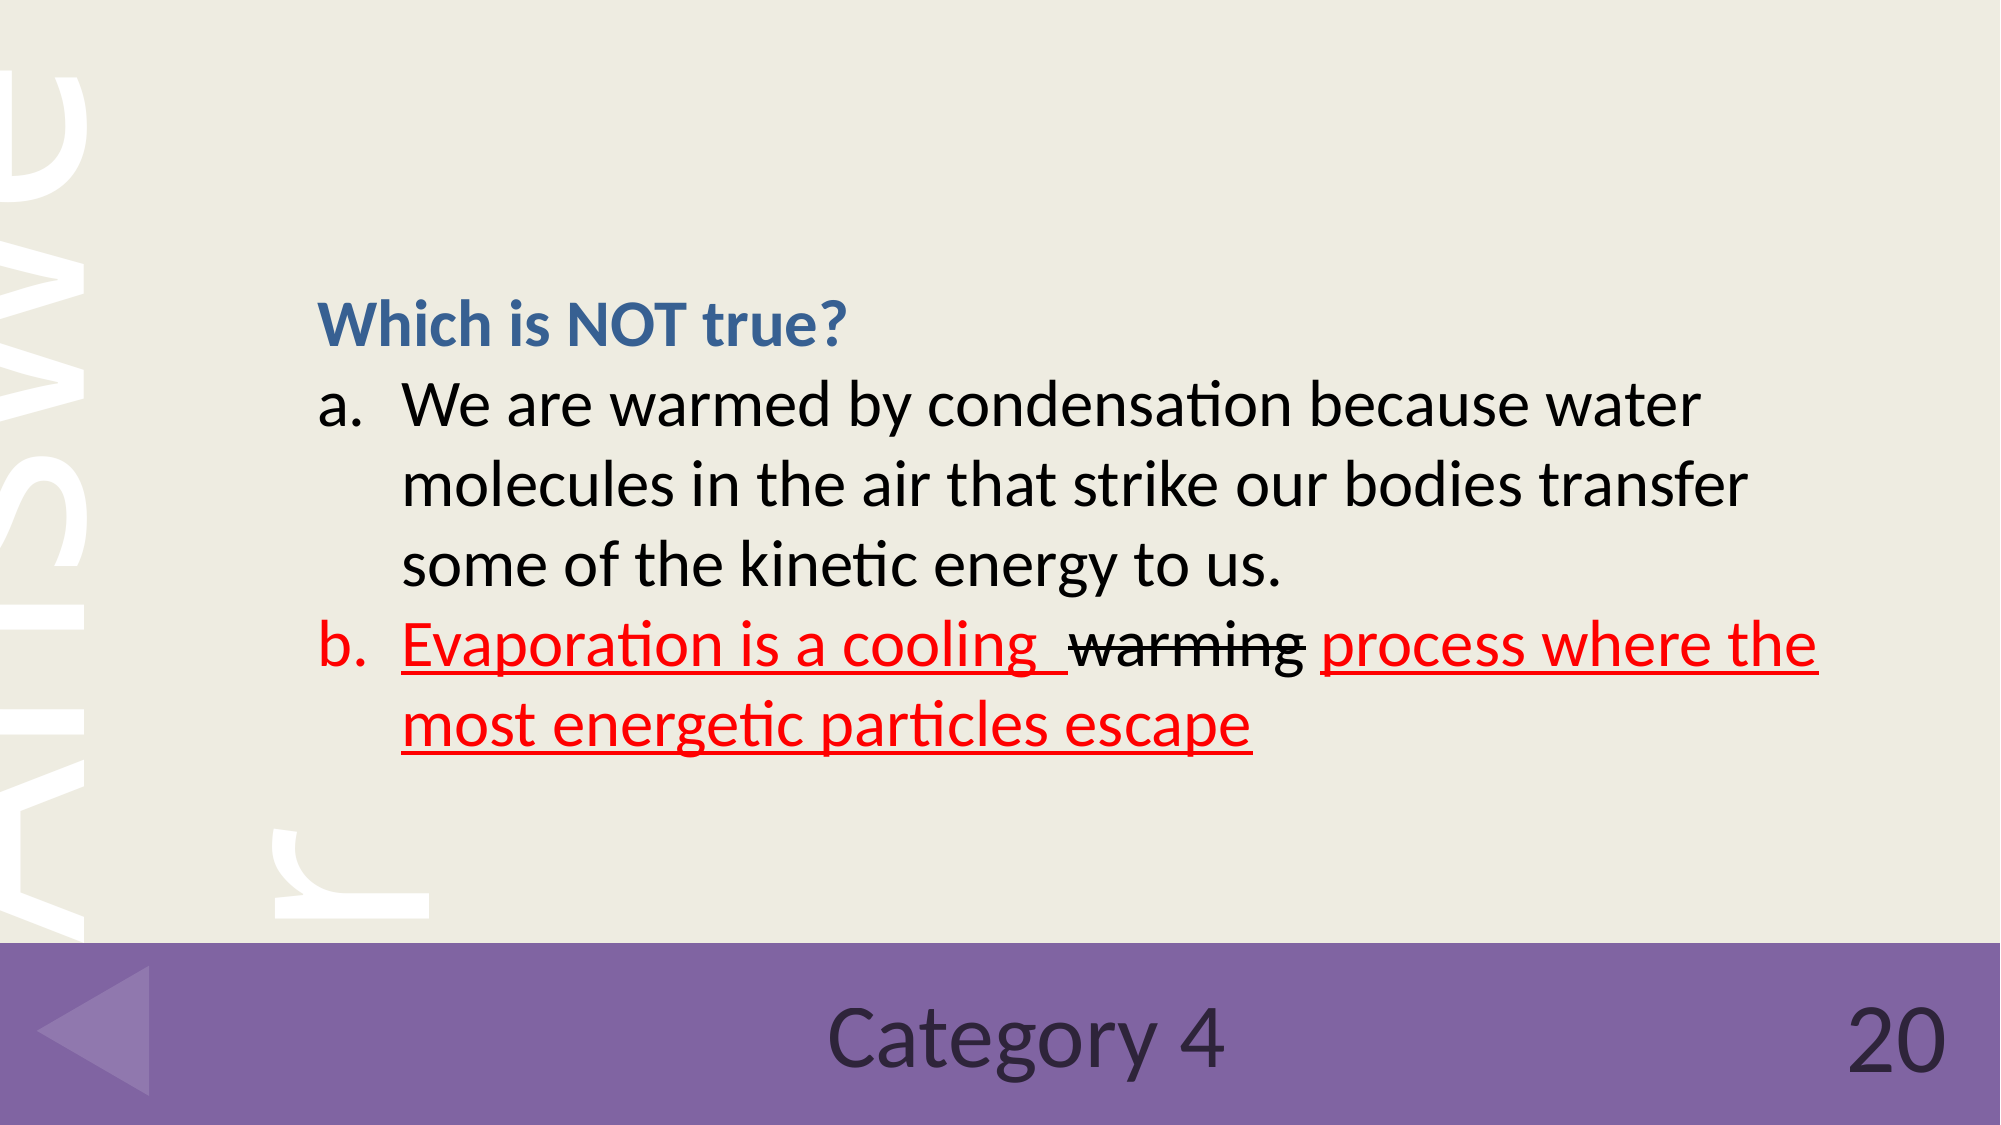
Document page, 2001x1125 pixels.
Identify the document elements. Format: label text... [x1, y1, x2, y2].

title Category 4 [126, 937, 1927, 1125]
list 20 [1927, 967, 1963, 1097]
list Which is NOT true? We are warmed by condensation because water molecules in the air that strike our bodies transfer some of the kinetic energy to us. Evaporation is a cooling warming process where the most energetic particles escape [302, 161, 1889, 839]
